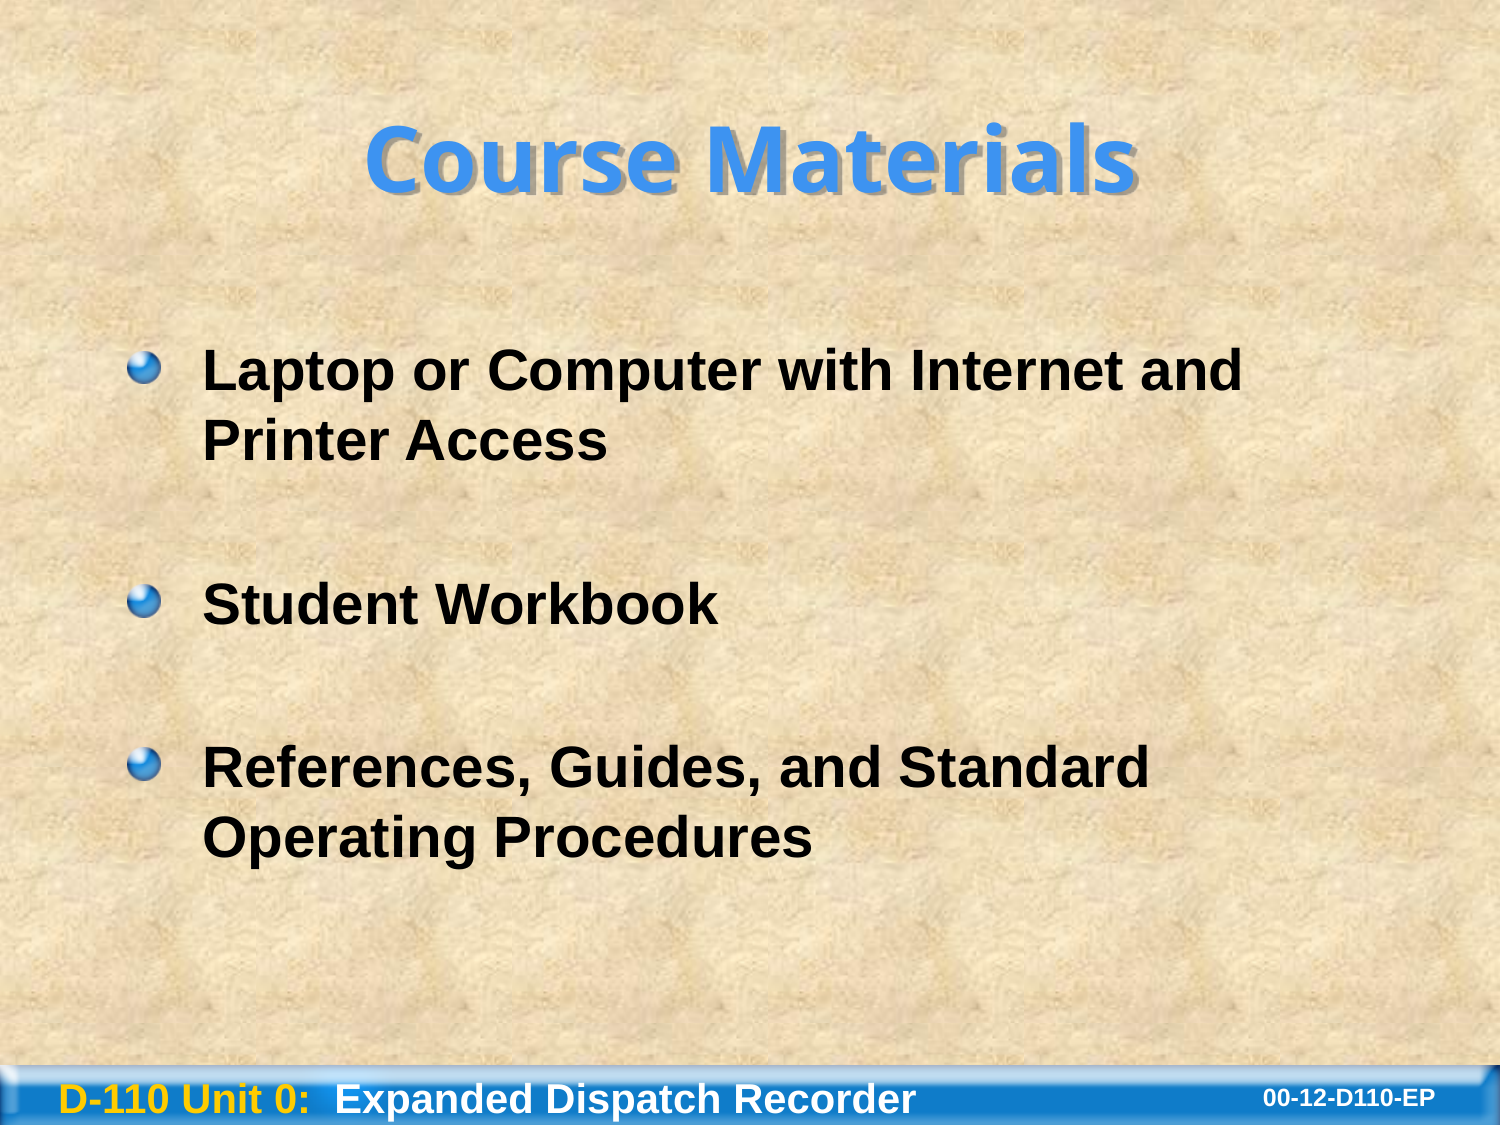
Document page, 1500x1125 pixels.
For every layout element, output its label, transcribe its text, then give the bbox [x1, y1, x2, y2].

picture [0, 0, 1500, 1125]
list Laptop or Computer with Internet and Printer Access Student Workbook References, Guides, and Standard Operating Procedures [112, 324, 1388, 1000]
text_box D-110 Unit 0: Expanded Dispatch Recorder [43, 1064, 1039, 1125]
title Course Materials [112, 62, 1388, 250]
